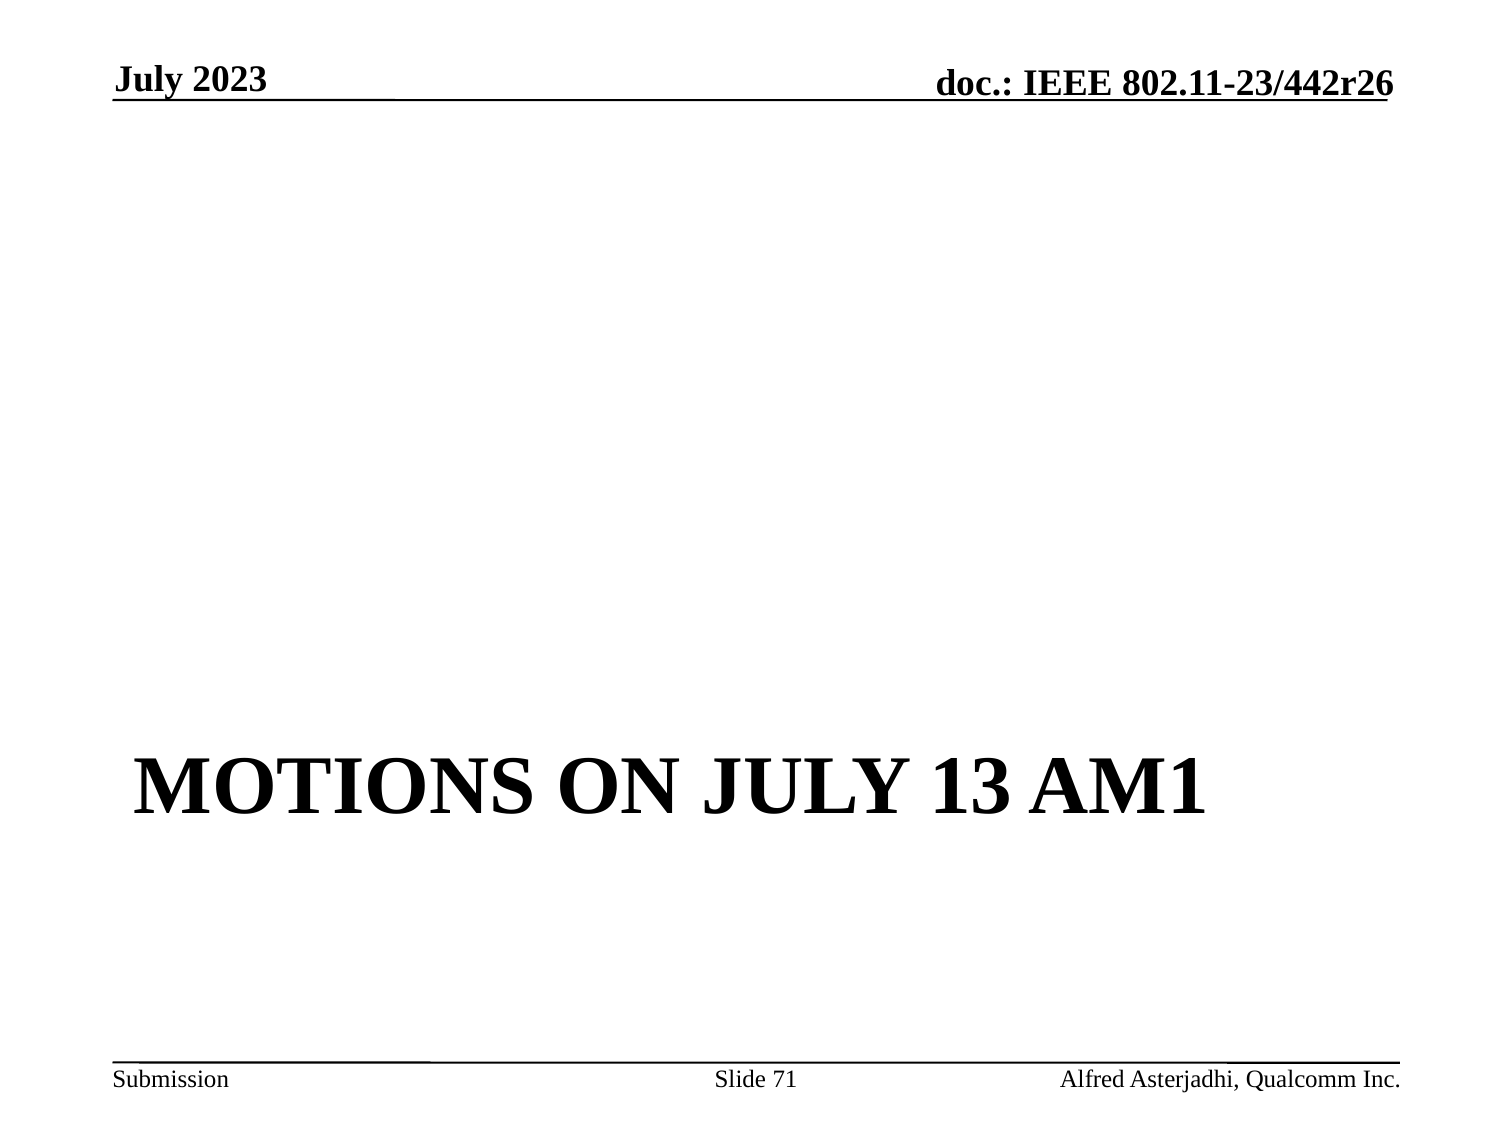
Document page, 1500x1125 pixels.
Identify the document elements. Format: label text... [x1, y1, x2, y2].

slide_number Slide 71 [712, 1061, 800, 1123]
title Motions on July 13 AM1 [118, 722, 1394, 947]
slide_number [114, 54, 423, 100]
footer Alfred Asterjadhi, Qualcomm Inc. [878, 1061, 1402, 1093]
